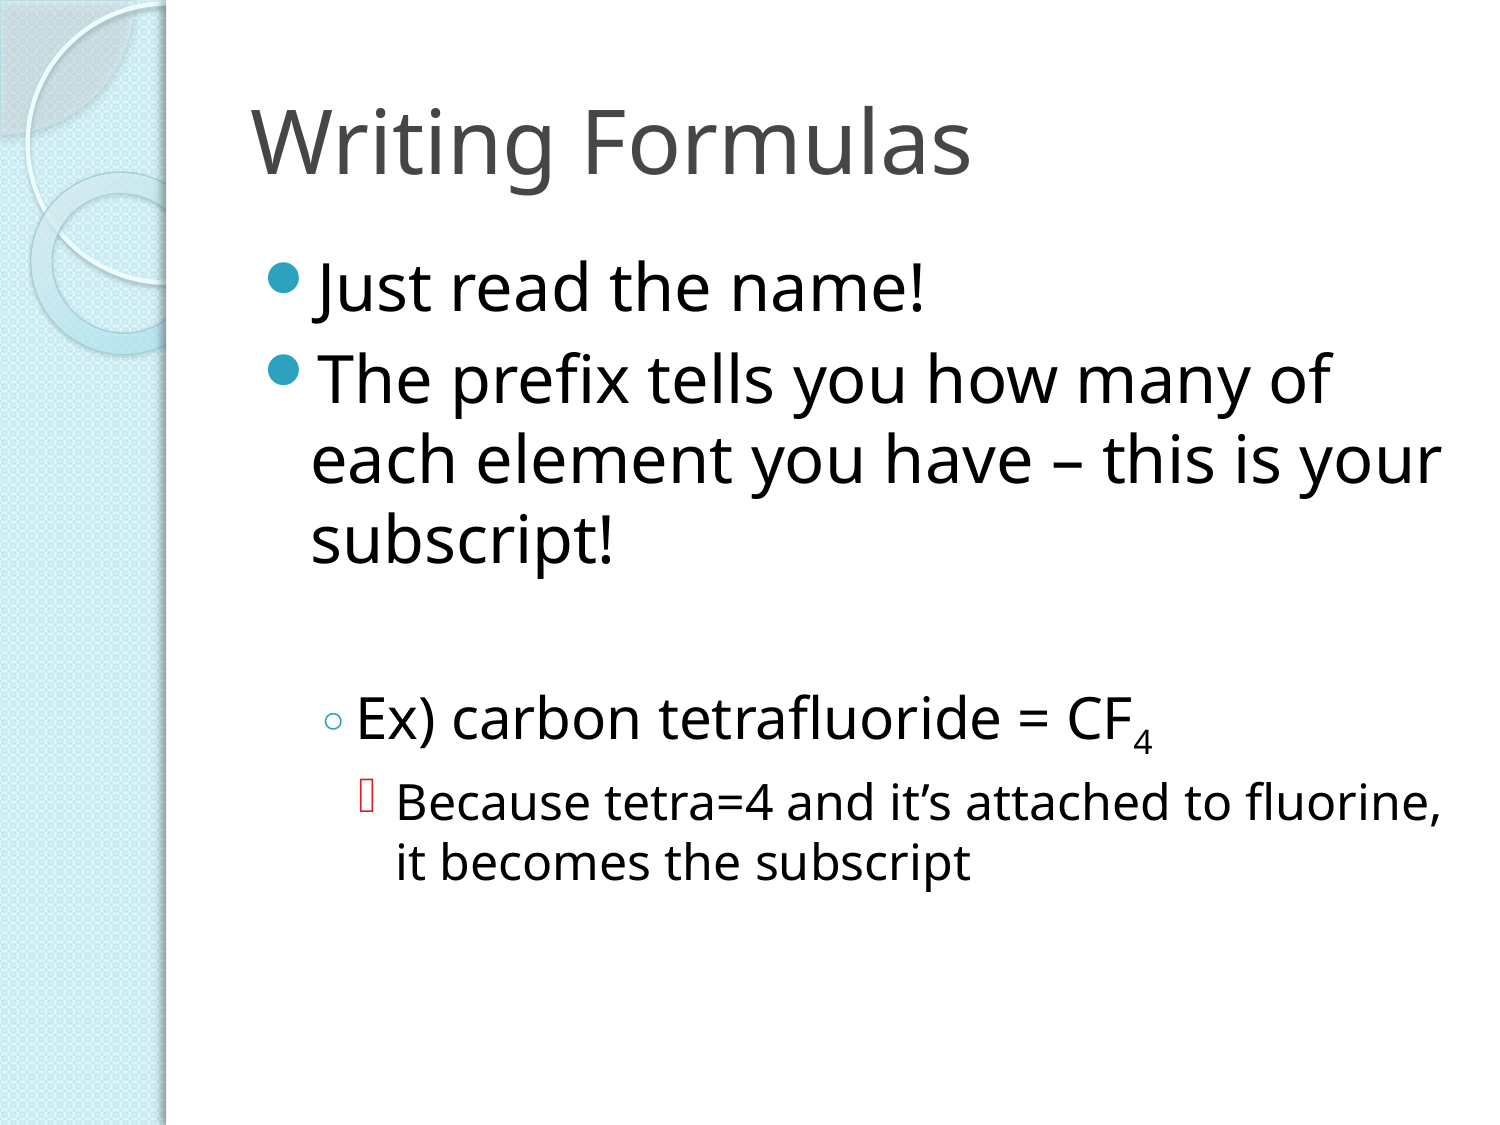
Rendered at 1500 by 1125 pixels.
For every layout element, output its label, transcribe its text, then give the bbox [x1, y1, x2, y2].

title Writing Formulas [235, 45, 1466, 233]
list Just read the name! The prefix tells you how many of each element you have – this is your subscript! Ex) carbon tetrafluoride = CF4 Because tetra=4 and it’s attached to fluorine, it becomes the subscript [235, 237, 1466, 1025]
